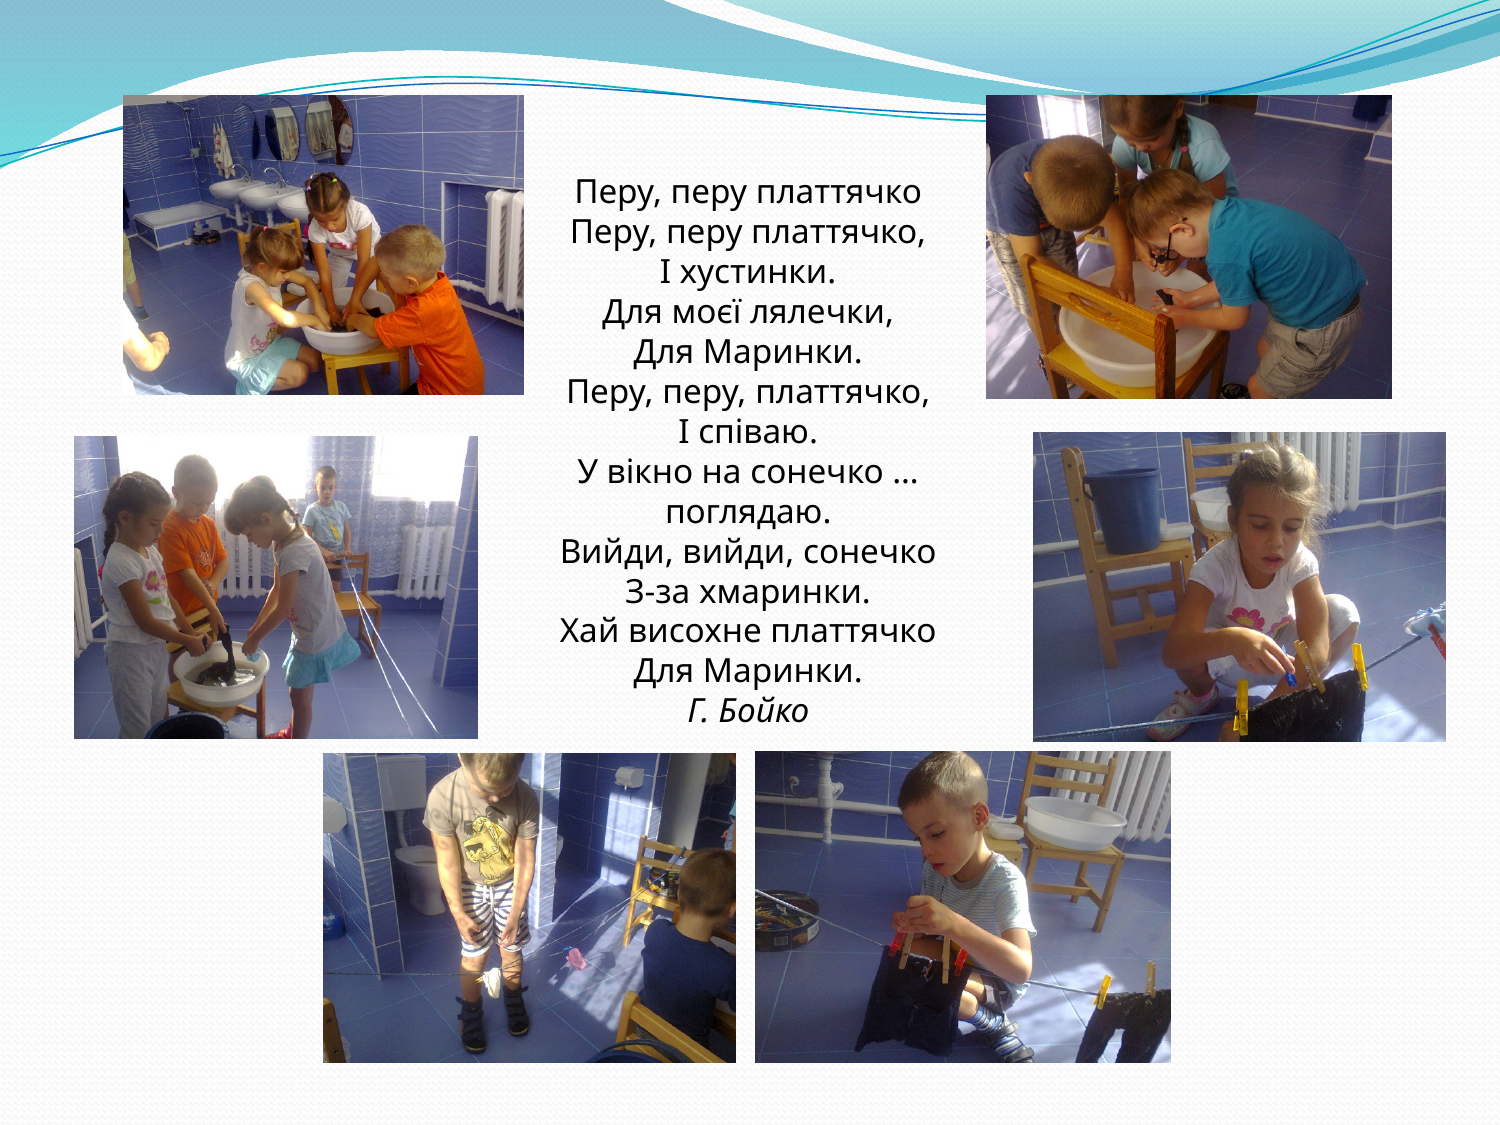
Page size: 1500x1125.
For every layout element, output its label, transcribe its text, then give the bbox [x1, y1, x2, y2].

picture [755, 751, 1171, 1063]
picture [1033, 432, 1446, 742]
picture [74, 436, 478, 739]
picture [323, 753, 736, 1063]
picture [985, 94, 1392, 400]
picture [123, 94, 525, 396]
title Перу, перу платтячко Перу, перу платтячко, І хустинки. Для моєї лялечки, Для Маринки. Перу, перу, платтячко, І співаю. У вікно на сонечко … поглядаю. Вийди, вийди, сонечко З-за хмаринки. Хай висохне платтячко Для Маринки. Г. Бойко [523, 152, 973, 730]
